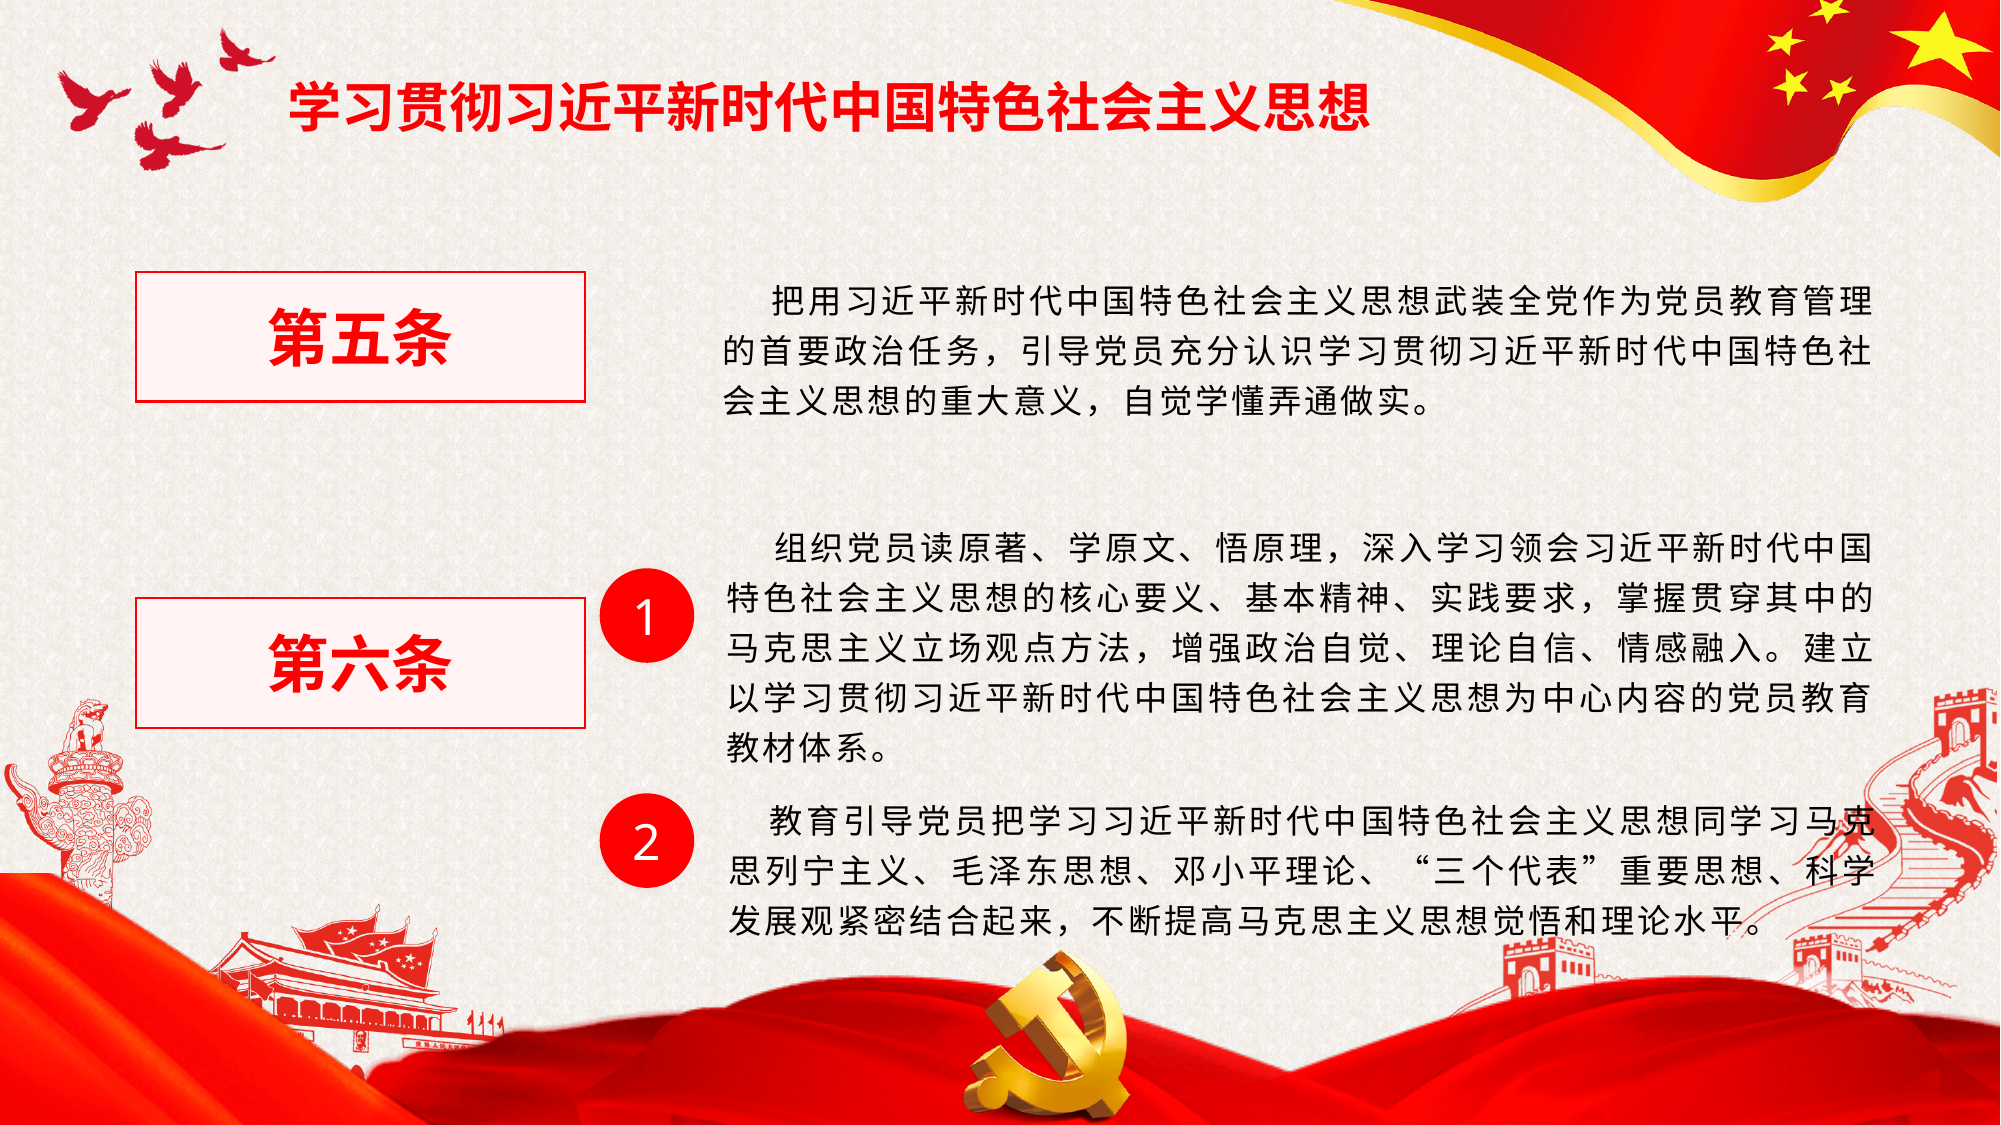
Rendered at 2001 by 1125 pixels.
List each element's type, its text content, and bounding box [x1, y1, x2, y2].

text_box 2 [598, 792, 696, 889]
text_box 把用习近平新时代中国特色社会主义思想武装全党作为党员教育管理的首要政治任务，引导党员充分认识学习贯彻习近平新时代中国特色社会主义思想的重大意义，自觉学懂弄通做实。 [705, 261, 1894, 392]
text_box 学习贯彻习近平新时代中国特色社会主义思想 [267, 63, 1485, 149]
text_box 教育引导党员把学习习近平新时代中国特色社会主义思想同学习马克思列宁主义、毛泽东思想、邓小平理论、“三个代表”重要思想、科学发展观紧密结合起来，不断提高马克思主义思想觉悟和理论水平。 [711, 781, 1896, 925]
text_box 组织党员读原著、学原文、悟原理，深入学习领会习近平新时代中国特色社会主义思想的核心要义、基本精神、实践要求，掌握贯穿其中的马克思主义立场观点方法，增强政治自觉、理论自信、情感融入。建立以学习贯彻习近平新时代中国特色社会主义思想为中心内容的党员教育教材体系。 [709, 508, 1894, 721]
picture [0, 0, 2000, 1125]
text_box 1 [598, 567, 696, 664]
text_box 第五条 [135, 271, 586, 403]
text_box 第六条 [135, 597, 586, 729]
